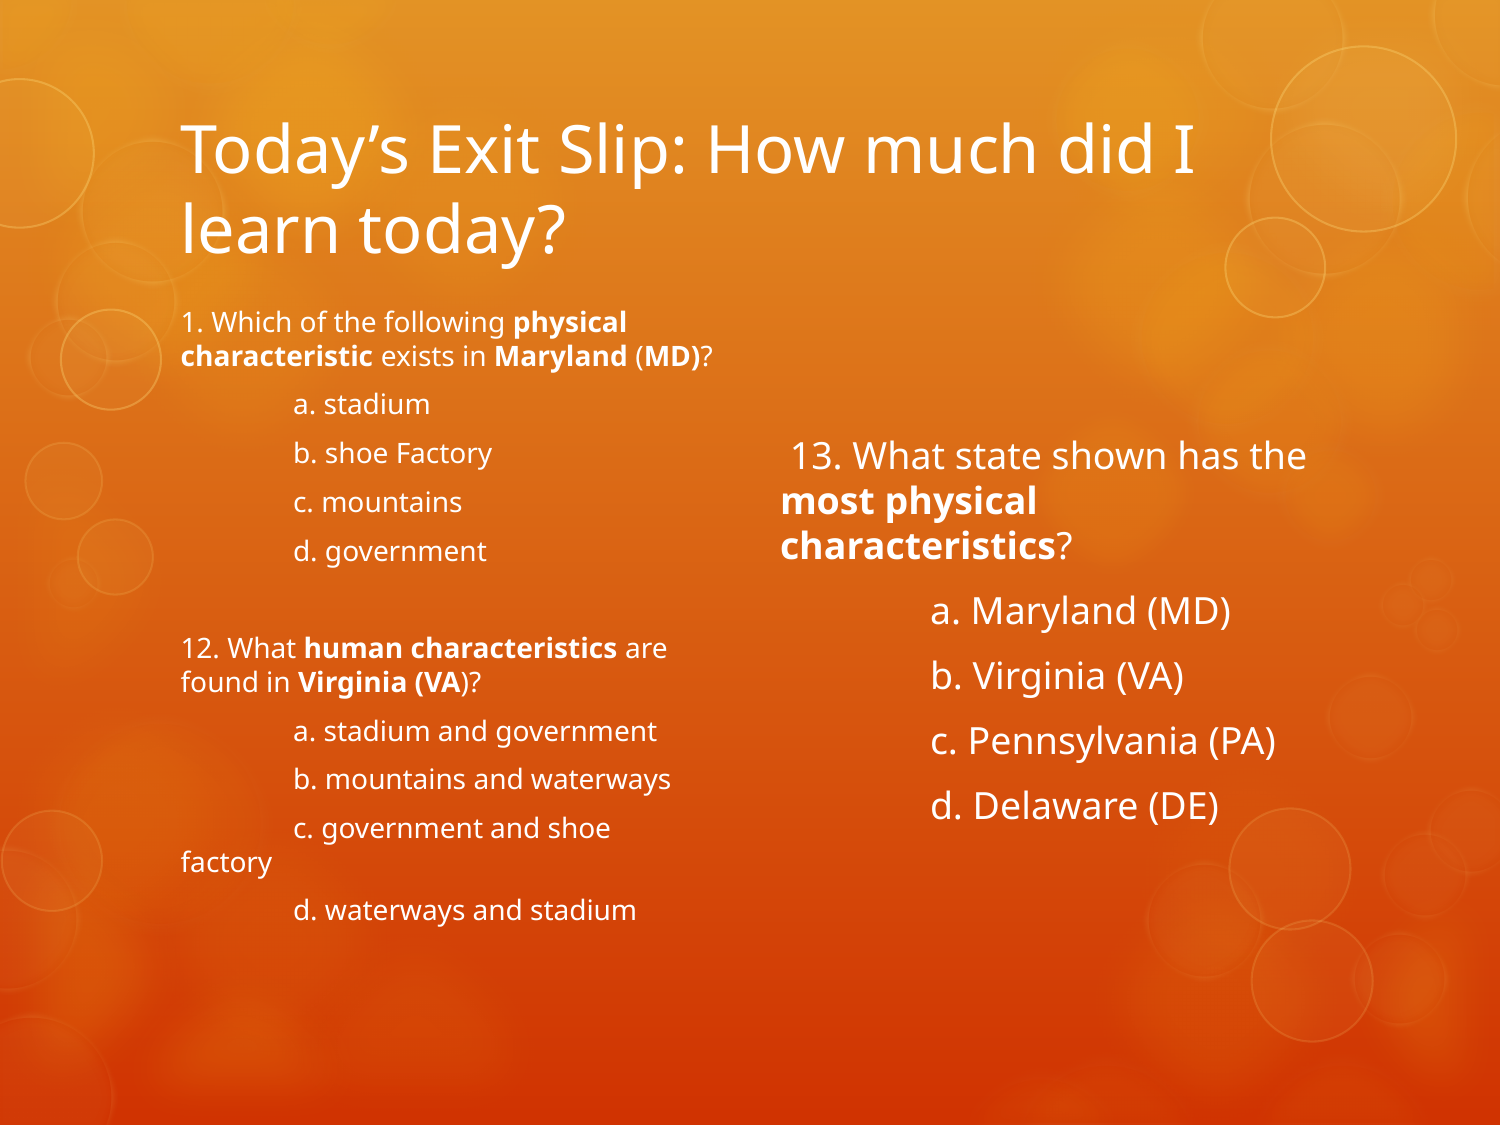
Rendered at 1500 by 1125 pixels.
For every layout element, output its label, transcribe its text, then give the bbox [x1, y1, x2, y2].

list 1. Which of the following physical characteristic exists in Maryland (MD)? a. stadium b. shoe Factory c. mountains d. government 12. What human characteristics are found in Virginia (VA)? a. stadium and government b. mountains and waterways c. government and shoe factory d. waterways and stadium [165, 296, 735, 962]
title Today’s Exit Slip: How much did I learn today? [165, 110, 1334, 263]
list 13. What state shown has the most physical characteristics? a. Maryland (MD) b. Virginia (VA) c. Pennsylvania (PA) d. Delaware (DE) [765, 296, 1335, 962]
